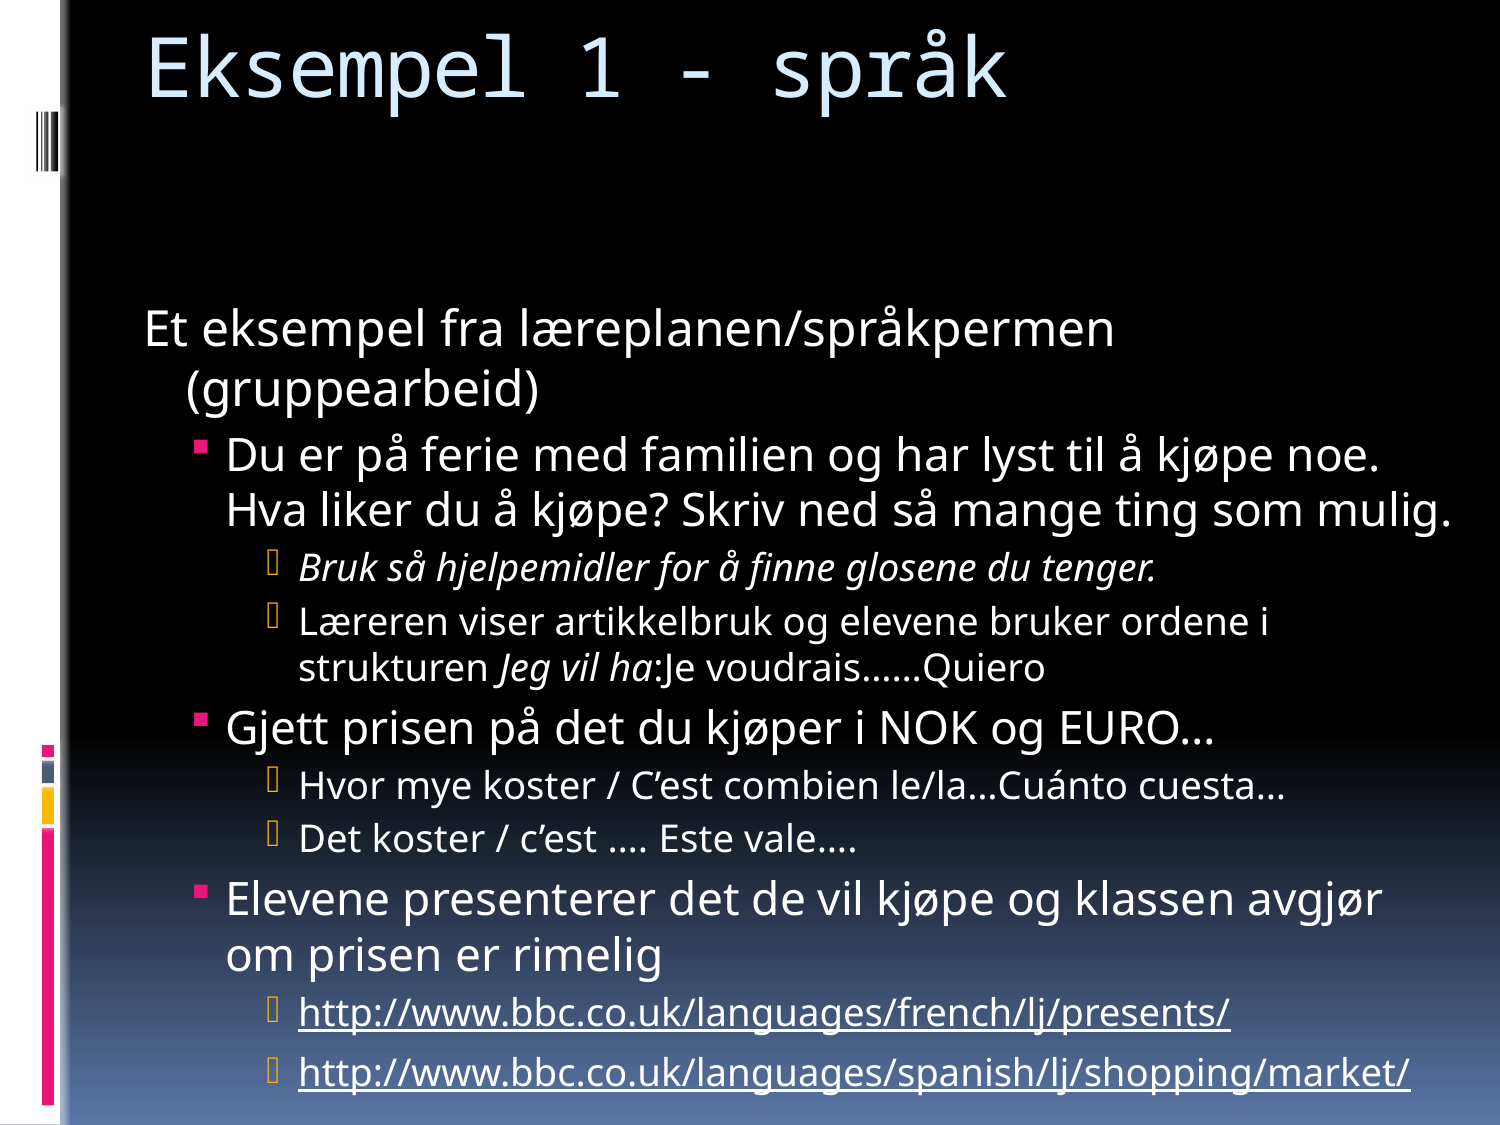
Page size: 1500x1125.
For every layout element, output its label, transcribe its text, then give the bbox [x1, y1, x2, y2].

title Eksempel 1 - språk [129, 6, 1437, 239]
list Et eksempel fra læreplanen/språkpermen (gruppearbeid) Du er på ferie med familien og har lyst til å kjøpe noe. Hva liker du å kjøpe? Skriv ned så mange ting som mulig. Bruk så hjelpemidler for å finne glosene du tenger. Læreren viser artikkelbruk og elevene bruker ordene i strukturen Jeg vil ha:Je voudrais……Quiero Gjett prisen på det du kjøper i NOK og EURO… Hvor mye koster / C’est combien le/la…Cuánto cuesta… Det koster / c’est …. Este vale…. Elevene presenterer det de vil kjøpe og klassen avgjør om prisen er rimelig http://www.bbc.co.uk/languages/french/lj/presents/ http://www.bbc.co.uk/languages/spanish/lj/shopping/market/ [59, 288, 1470, 1125]
